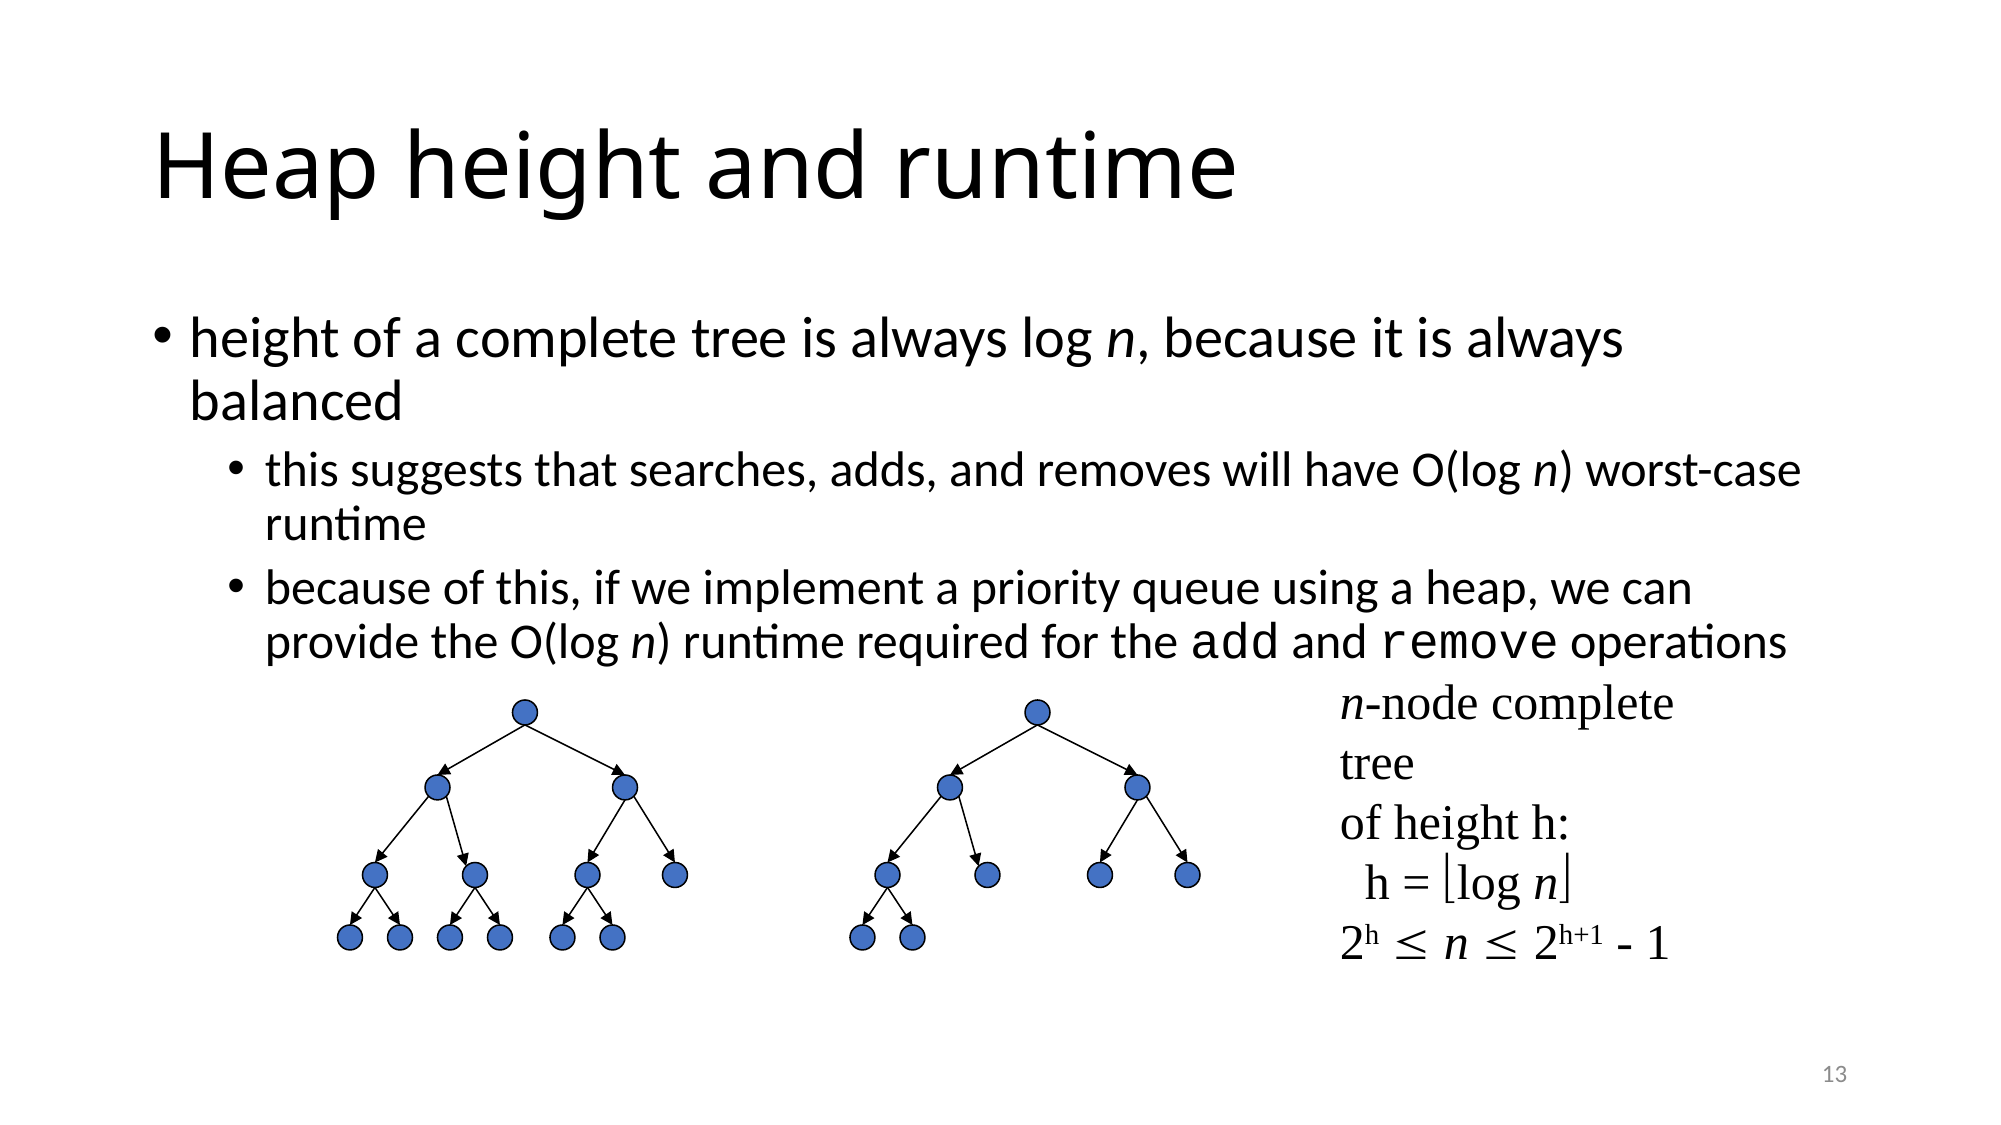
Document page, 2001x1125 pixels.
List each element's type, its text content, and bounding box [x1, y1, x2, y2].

text_box [975, 862, 1000, 888]
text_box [587, 799, 625, 863]
text_box [900, 925, 925, 950]
text_box [512, 699, 538, 724]
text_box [437, 724, 524, 776]
text_box [1087, 862, 1113, 888]
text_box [1099, 799, 1138, 863]
title Heap height and runtime [137, 59, 1863, 278]
text_box [487, 924, 513, 950]
text_box [462, 862, 488, 887]
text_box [1037, 724, 1138, 776]
list height of a complete tree is always log n, because it is always balanced this suggests that searches, adds, and removes will have O(log n) worst-case runtime because of this, if we implement a priority queue using a heap, we can provide the O(log n) runtime required for the add and remove operations [137, 299, 1863, 1014]
text_box [425, 775, 451, 800]
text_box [446, 796, 467, 867]
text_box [633, 796, 675, 863]
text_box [349, 887, 374, 925]
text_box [449, 887, 474, 925]
text_box [575, 862, 601, 887]
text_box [562, 887, 587, 925]
text_box [437, 925, 463, 950]
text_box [374, 887, 400, 925]
text_box [549, 925, 575, 950]
text_box [1125, 775, 1150, 800]
text_box [662, 862, 688, 888]
text_box [337, 925, 363, 950]
text_box [875, 862, 901, 887]
text_box [1025, 699, 1051, 724]
text_box [362, 862, 388, 887]
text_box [474, 887, 500, 925]
text_box [612, 774, 638, 800]
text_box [587, 887, 613, 925]
text_box [600, 925, 625, 950]
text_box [374, 796, 429, 863]
text_box [1175, 862, 1201, 888]
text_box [524, 724, 625, 776]
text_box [887, 796, 942, 863]
text_box n-node complete tree of height h: h = log n 2h  n  2h+1 - 1 [1324, 662, 1717, 978]
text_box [887, 887, 913, 925]
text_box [862, 887, 887, 925]
text_box [937, 775, 963, 800]
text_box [1146, 796, 1188, 863]
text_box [949, 724, 1037, 776]
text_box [958, 796, 979, 867]
text_box [387, 924, 413, 950]
slide_number 13 [1412, 1042, 1863, 1103]
text_box [849, 925, 875, 950]
